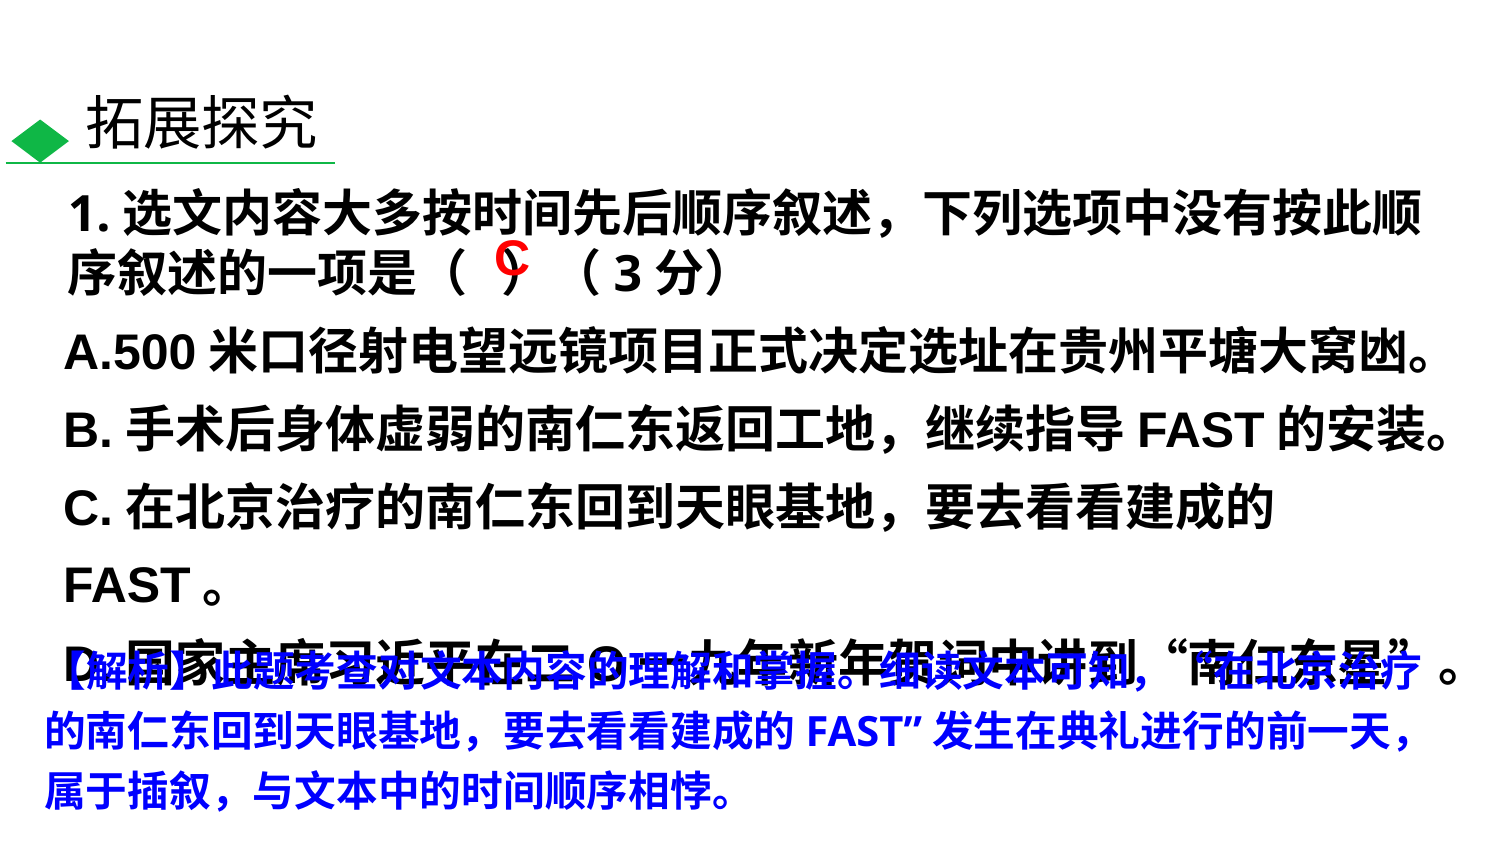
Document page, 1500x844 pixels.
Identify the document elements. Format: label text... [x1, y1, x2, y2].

text_box A.500米口径射电望远镜项目正式决定选址在贵州平塘大窝凼。 B.手术后身体虚弱的南仁东返回工地，继续指导FAST的安装。 C.在北京治疗的南仁东回到天眼基地，要去看看建成的FAST。 D.国家主席习近平在二O一九年新年贺词中讲到“南仁东星”。 [48, 293, 1462, 699]
text_box 1.选文内容大多按时间先后顺序叙述，下列选项中没有按此顺序叙述的一项是（ ）（3分） [53, 173, 1471, 309]
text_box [5, 79, 336, 166]
text_box C [479, 218, 546, 293]
text_box 【解析】此题考查对文本内容的理解和掌握。细读文本可知，“在北京治疗的南仁东回到天眼基地，要去看看建成的FAST”发生在典礼进行的前一天，属于插叙，与文本中的时间顺序相悖。 [29, 627, 1447, 822]
